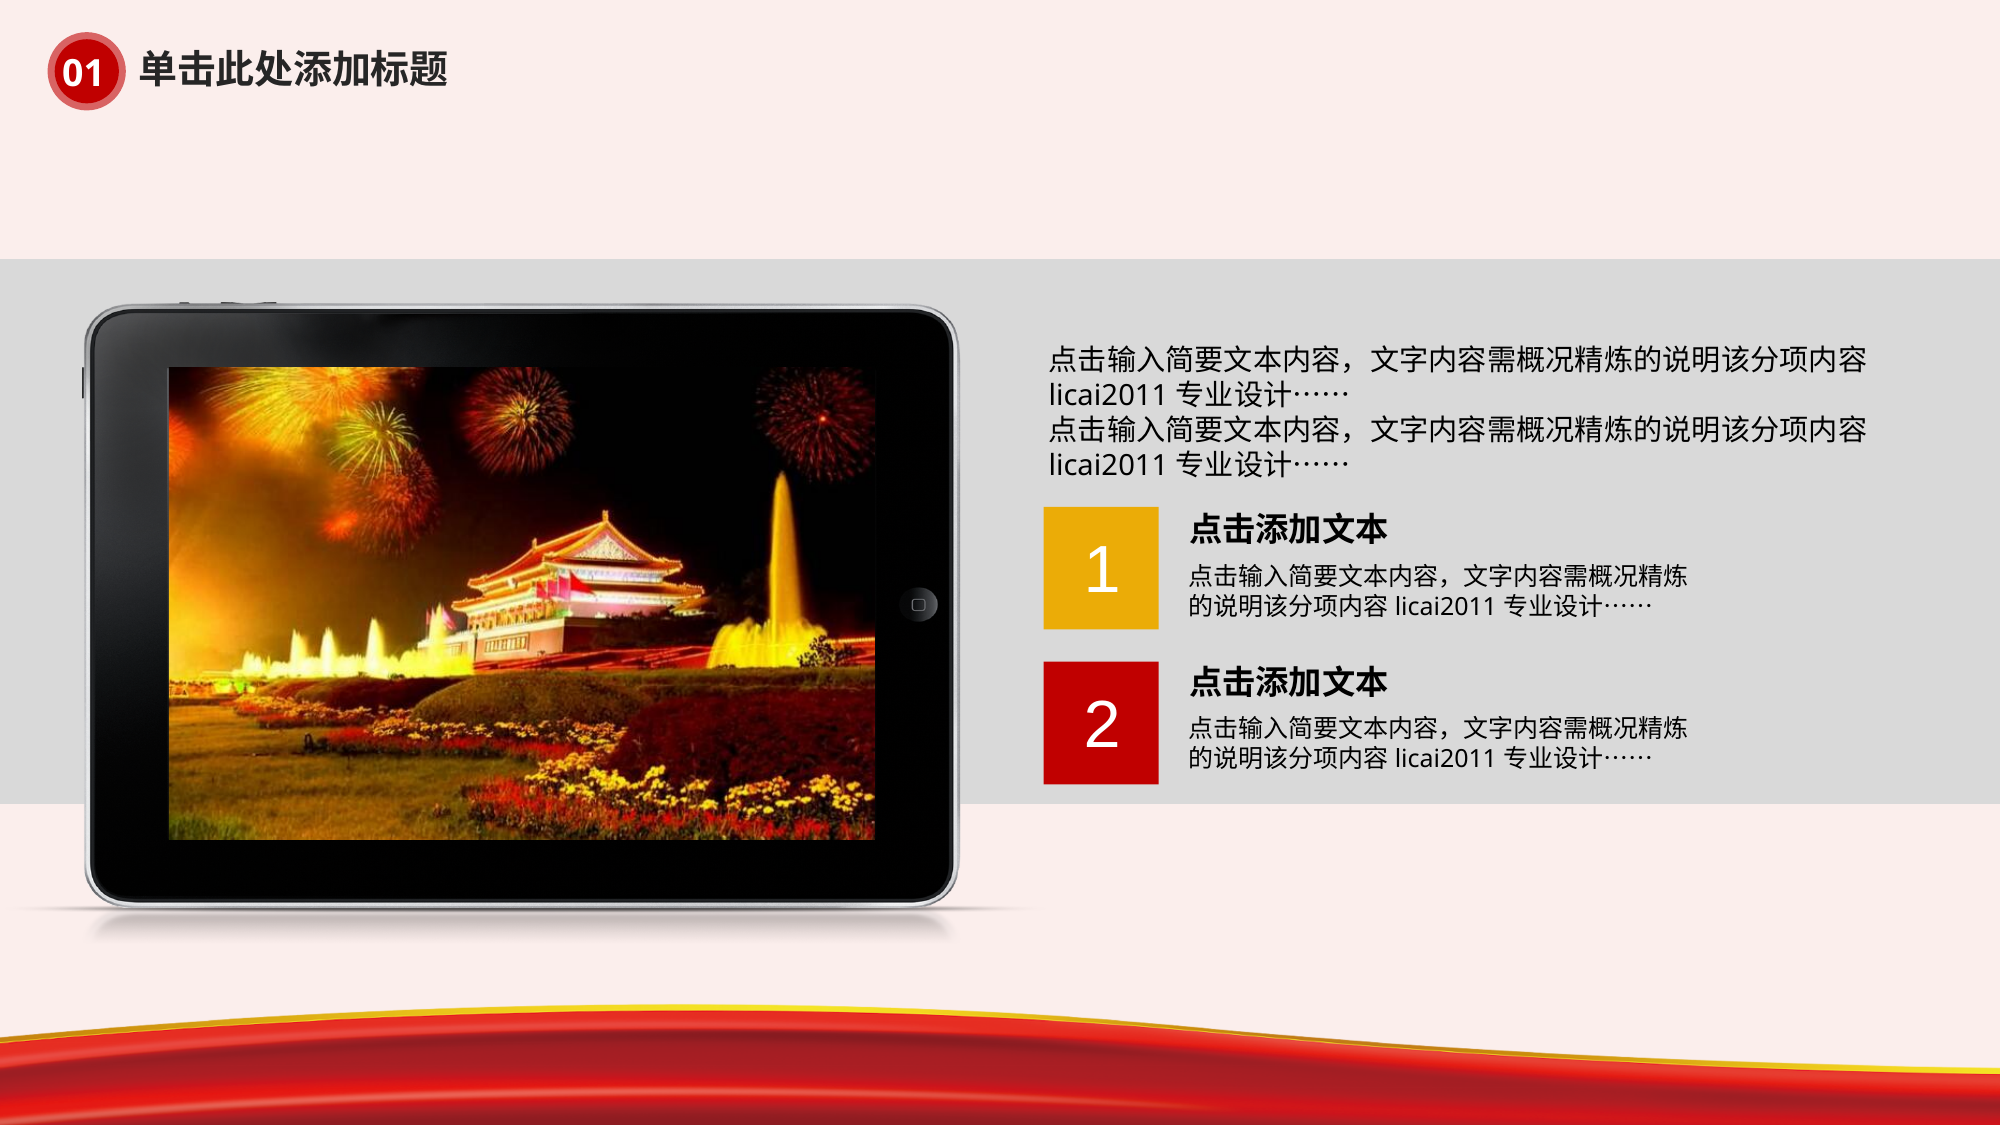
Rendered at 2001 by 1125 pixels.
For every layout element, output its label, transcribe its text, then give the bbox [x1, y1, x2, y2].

text_box 单击此处添加标题 [123, 36, 482, 99]
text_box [0, 251, 1064, 966]
text_box 点击添加文本 [1174, 501, 1404, 552]
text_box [1043, 503, 1160, 630]
text_box [61, 101, 113, 111]
text_box [61, 32, 112, 41]
text_box [1064, 258, 2000, 805]
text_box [1043, 658, 1160, 785]
text_box 点击输入简要文本内容，文字内容需概况精炼的说明该分项内容licai2011专业设计…… [1174, 705, 1714, 780]
picture [0, 931, 2000, 1125]
text_box 点击添加文本 [1174, 653, 1404, 705]
text_box 点击输入简要文本内容，文字内容需概况精炼的说明该分项内容licai2011专业设计…… 点击输入简要文本内容，文字内容需概况精炼的说明该分项内容licai2011专业设计…… [1064, 333, 1977, 491]
text_box 01 [47, 41, 149, 101]
text_box 点击输入简要文本内容，文字内容需概况精炼的说明该分项内容licai2011专业设计…… [1174, 552, 1714, 628]
